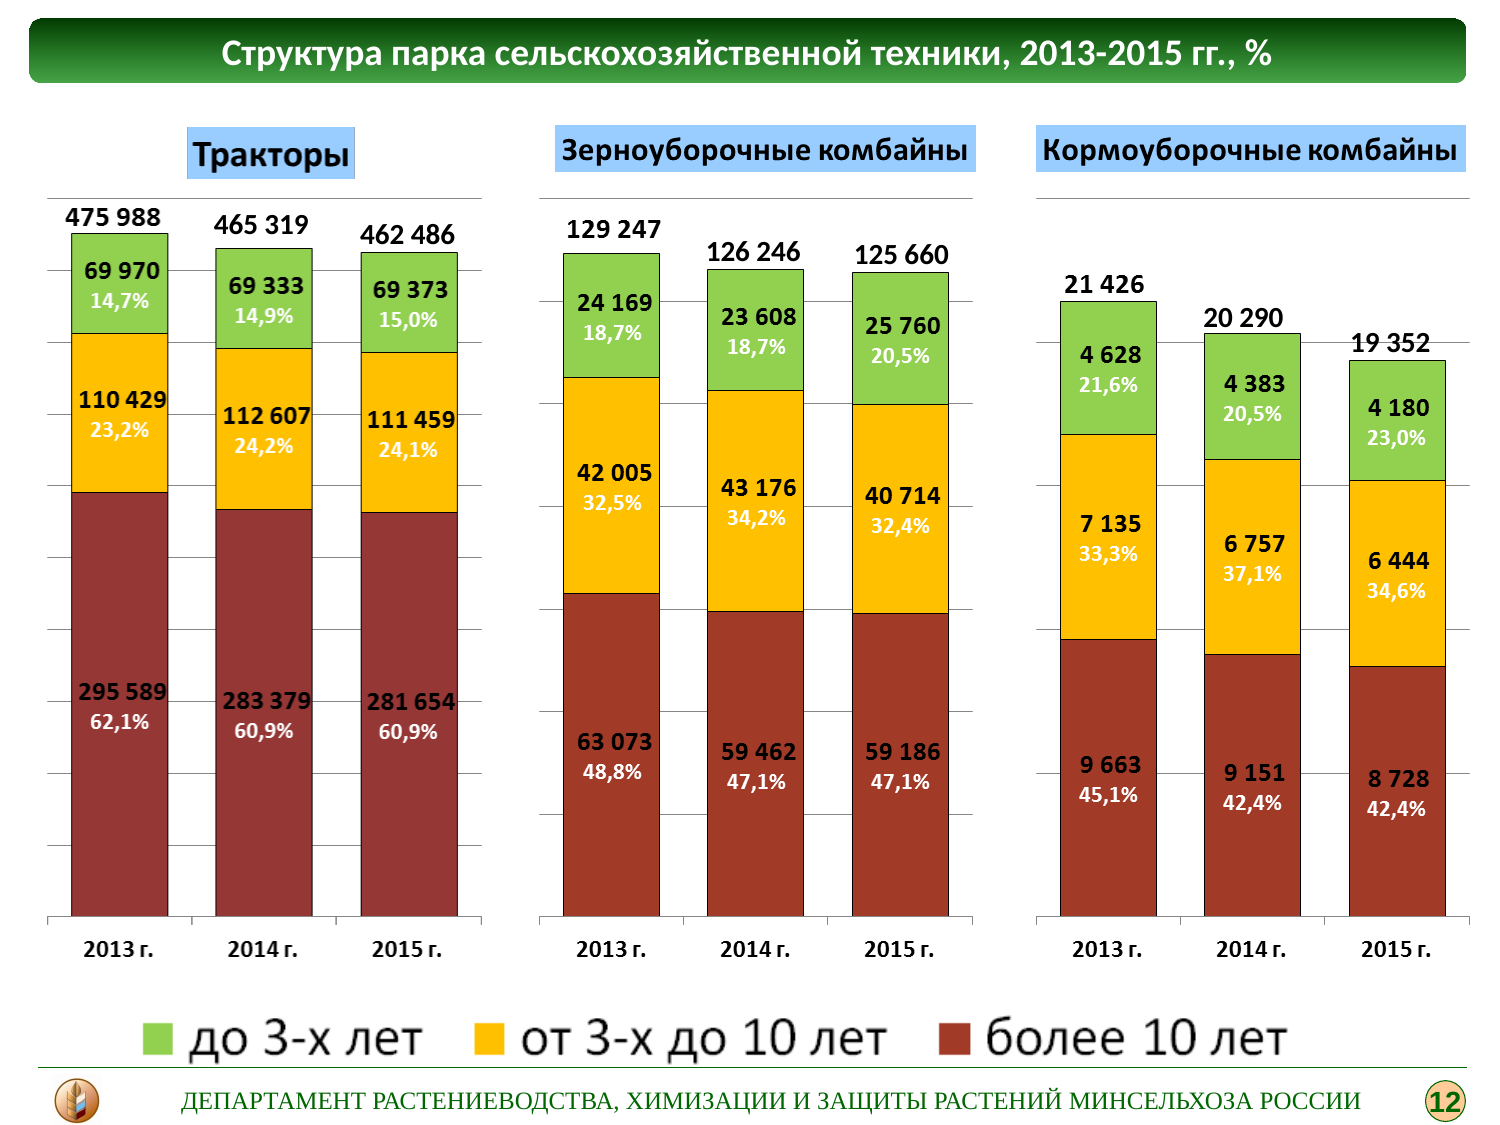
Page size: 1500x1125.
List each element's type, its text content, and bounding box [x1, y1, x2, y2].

text_box [1429, 1113, 1462, 1122]
text_box ДЕПАРТАМЕНТ РАСТЕНИЕВОДСТВА, ХИМИЗАЦИИ И ЗАЩИТЫ РАСТЕНИЙ МИНСЕЛЬХОЗА РОССИИ [166, 1077, 1378, 1122]
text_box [465, 93, 959, 1020]
text_box [1430, 1080, 1461, 1088]
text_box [0, 93, 463, 1020]
picture [123, 1020, 1311, 1067]
text_box Структура парка сельскохозяйственной техники, 2013-2015 гг., % [29, 18, 1466, 83]
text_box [961, 93, 1500, 1020]
picture [52, 1074, 102, 1125]
text_box 12 [1405, 1088, 1485, 1113]
